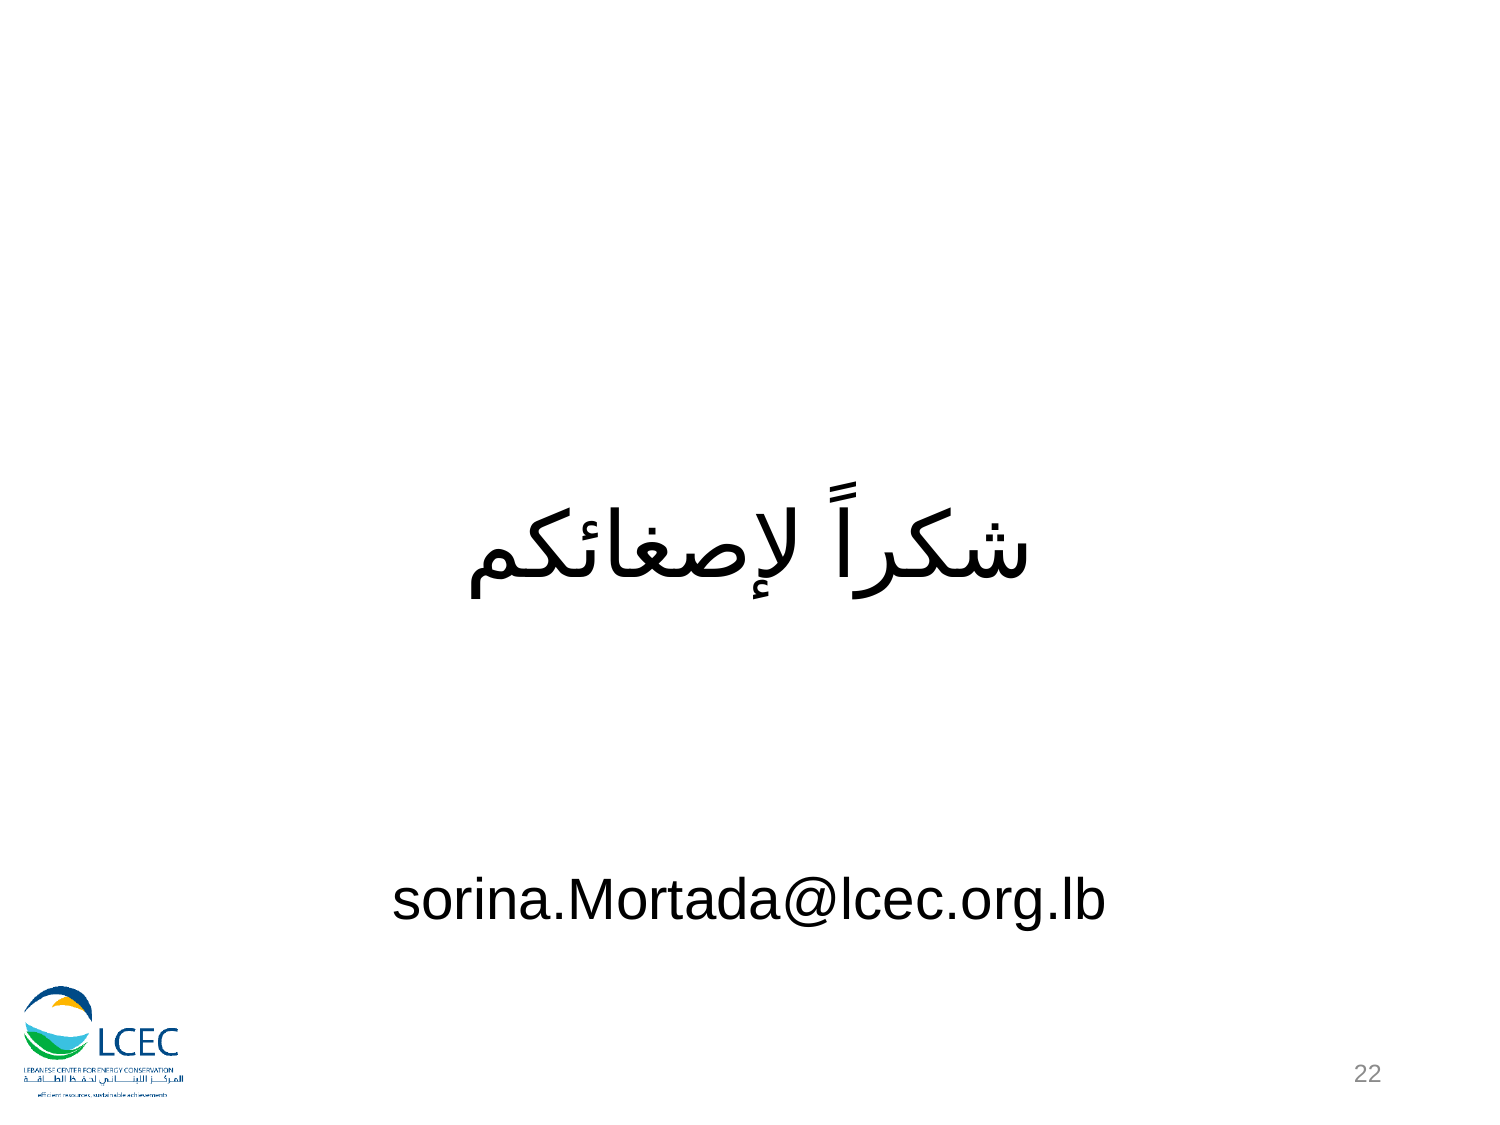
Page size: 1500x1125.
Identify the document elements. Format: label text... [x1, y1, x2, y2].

slide_number 22 [1059, 1042, 1397, 1103]
picture [22, 986, 184, 1099]
list شكراً لإصغائكم sorina.Mortada@lcec.org.lb [103, 148, 1397, 983]
